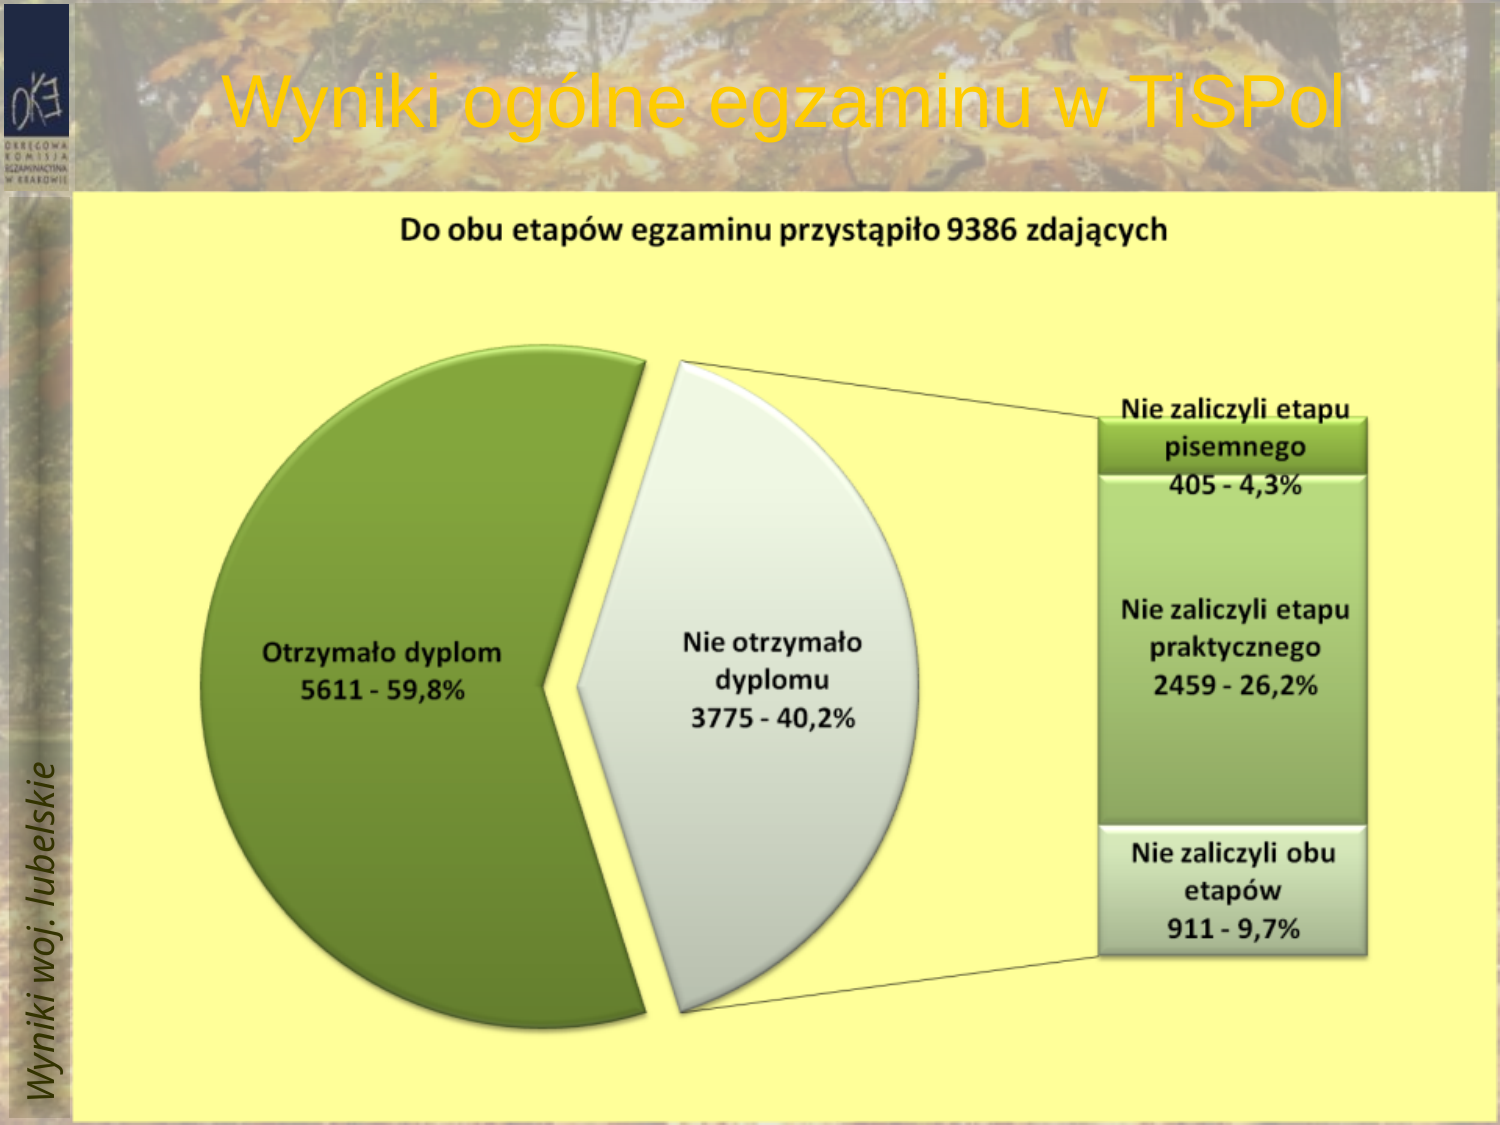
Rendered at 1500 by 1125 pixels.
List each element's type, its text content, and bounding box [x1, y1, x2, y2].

picture [72, 191, 1499, 1123]
title Wyniki ogólne egzaminu w TiSPol [74, 3, 1495, 191]
text_box Wyniki woj. lubelskie [9, 197, 68, 1118]
